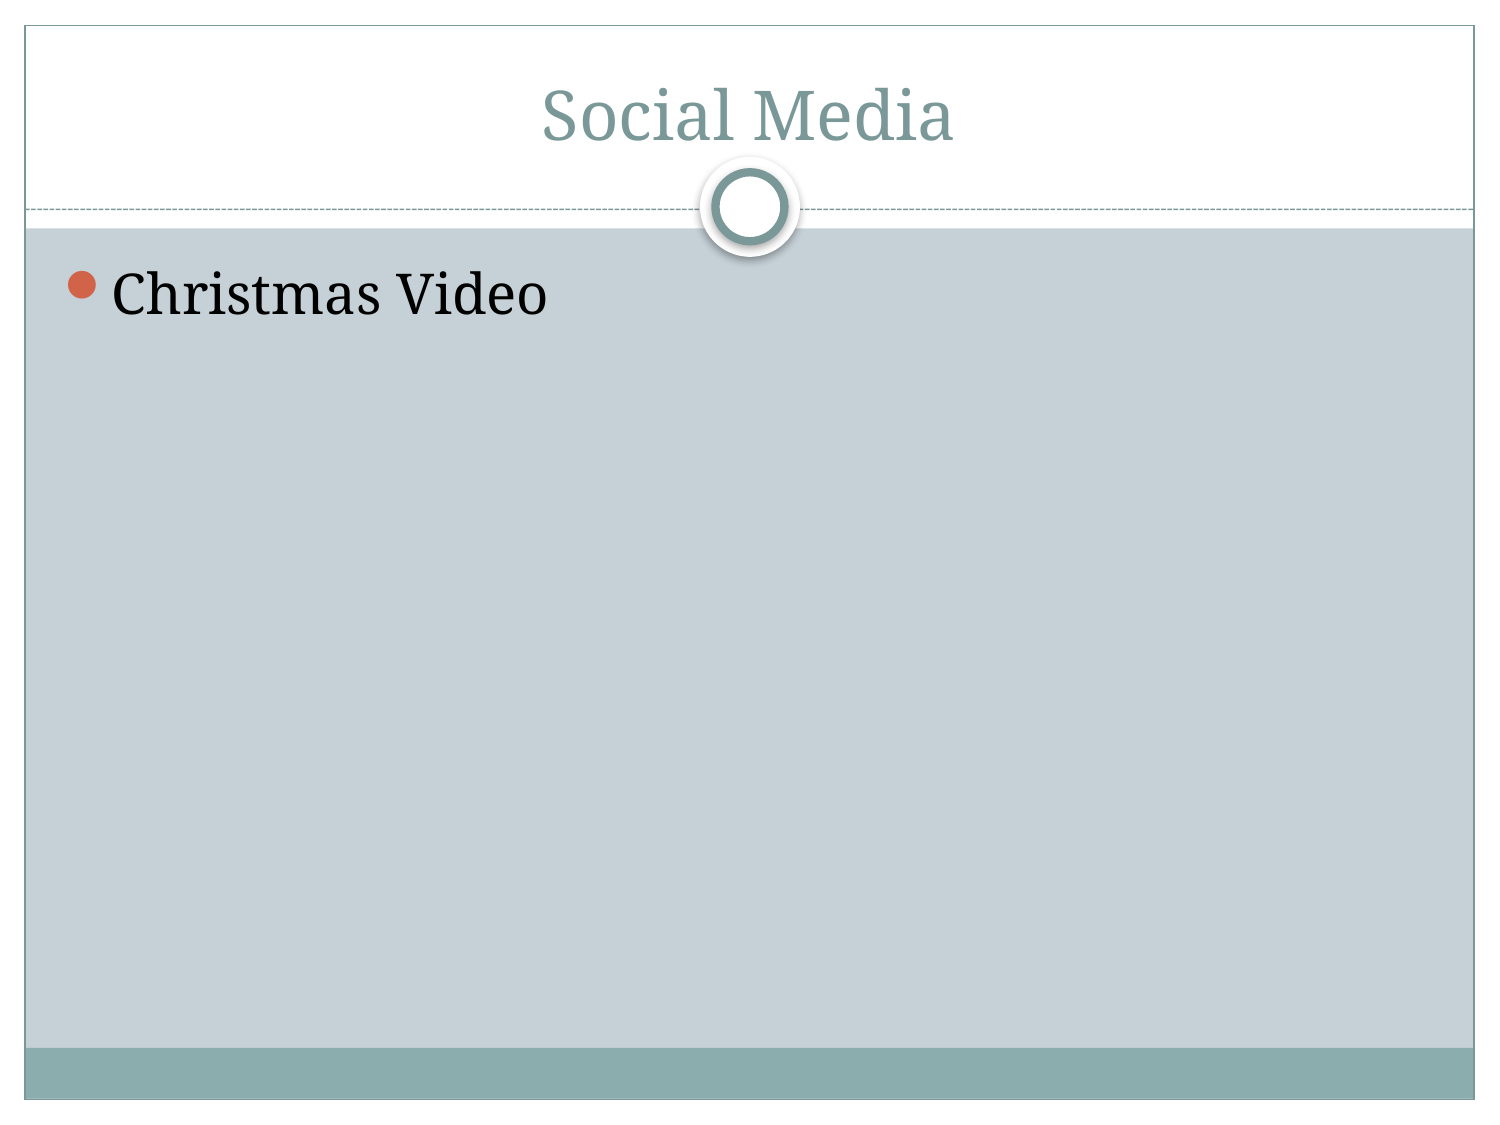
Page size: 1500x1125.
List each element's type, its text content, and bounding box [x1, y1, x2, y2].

title Social Media [49, 37, 1450, 162]
list Christmas Video [49, 250, 1445, 1001]
